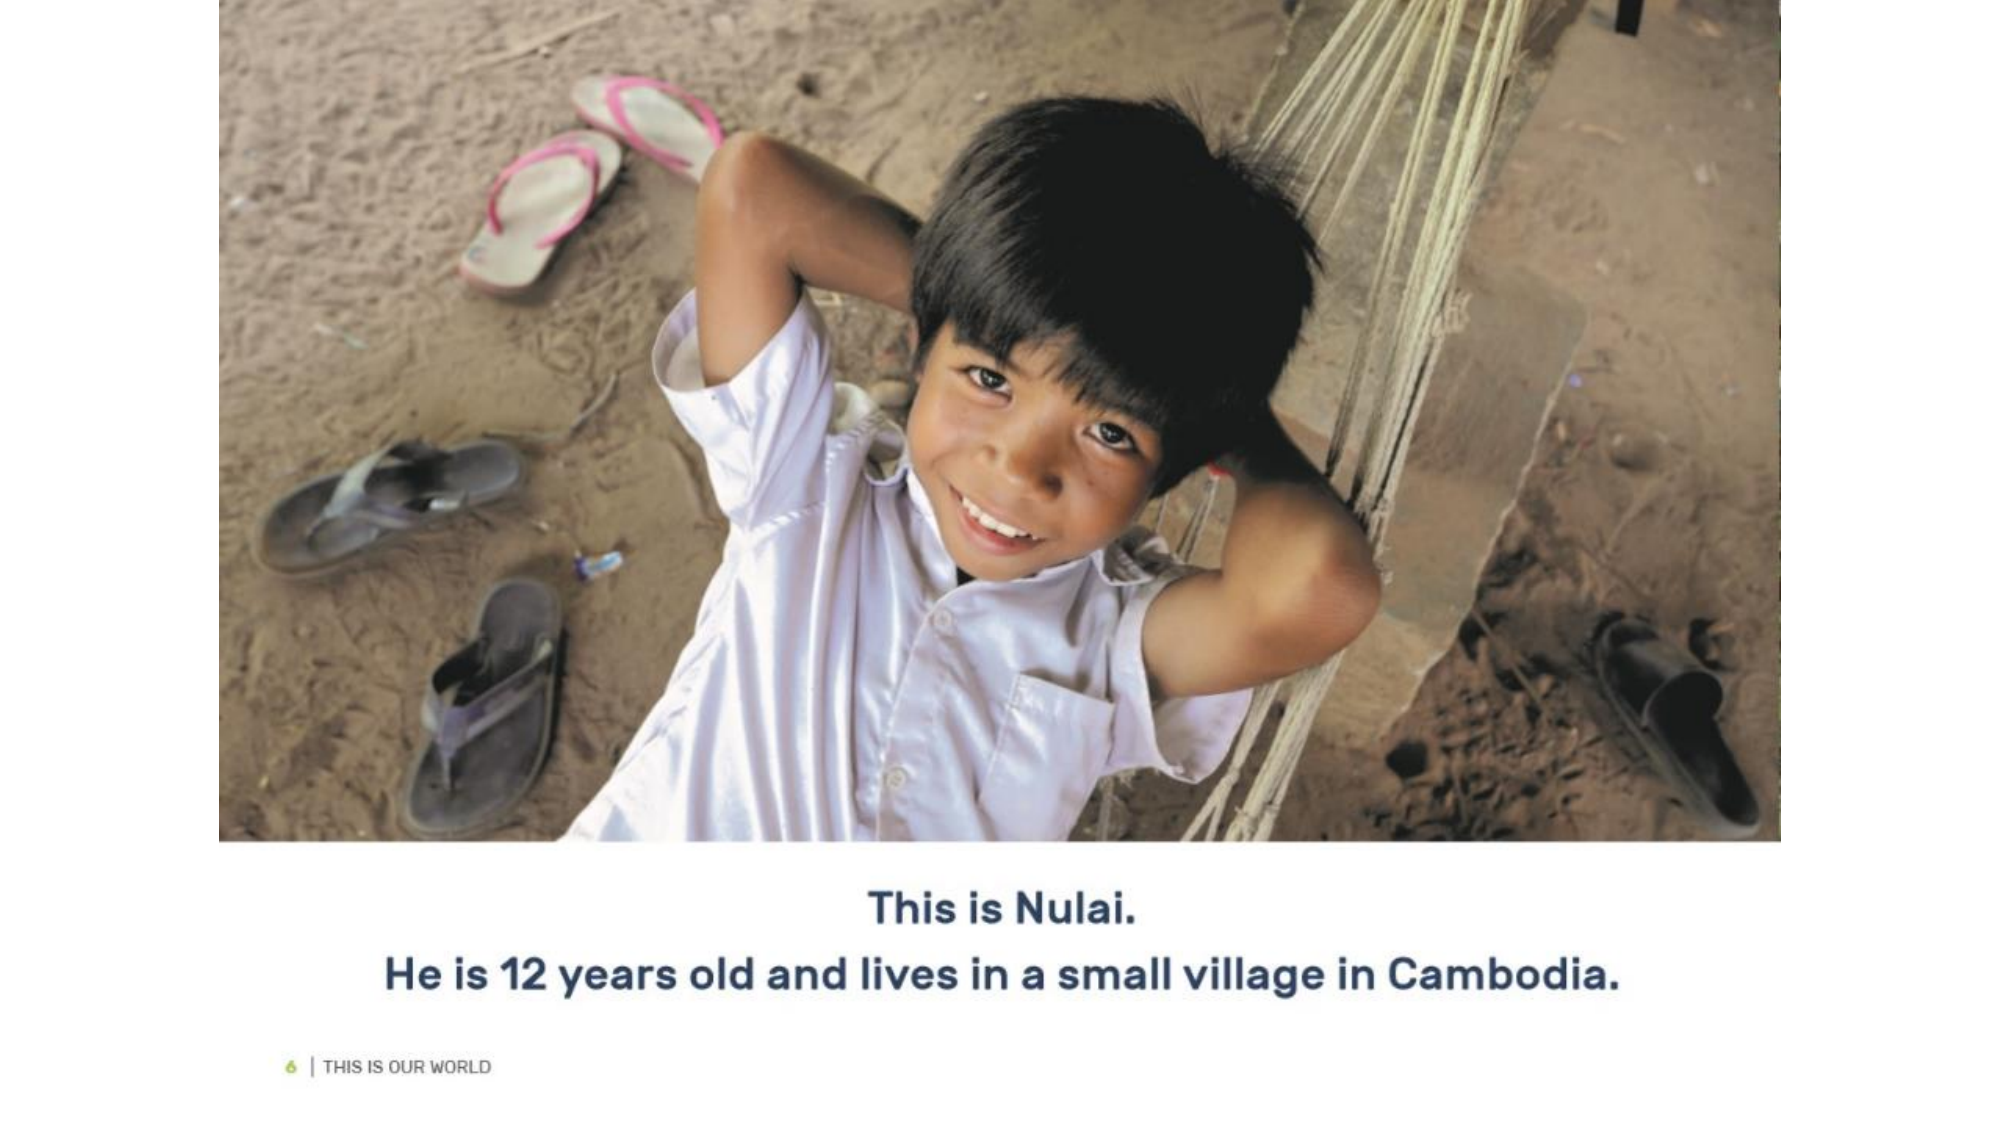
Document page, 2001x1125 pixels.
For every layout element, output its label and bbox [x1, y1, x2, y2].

picture [219, 0, 1781, 1125]
